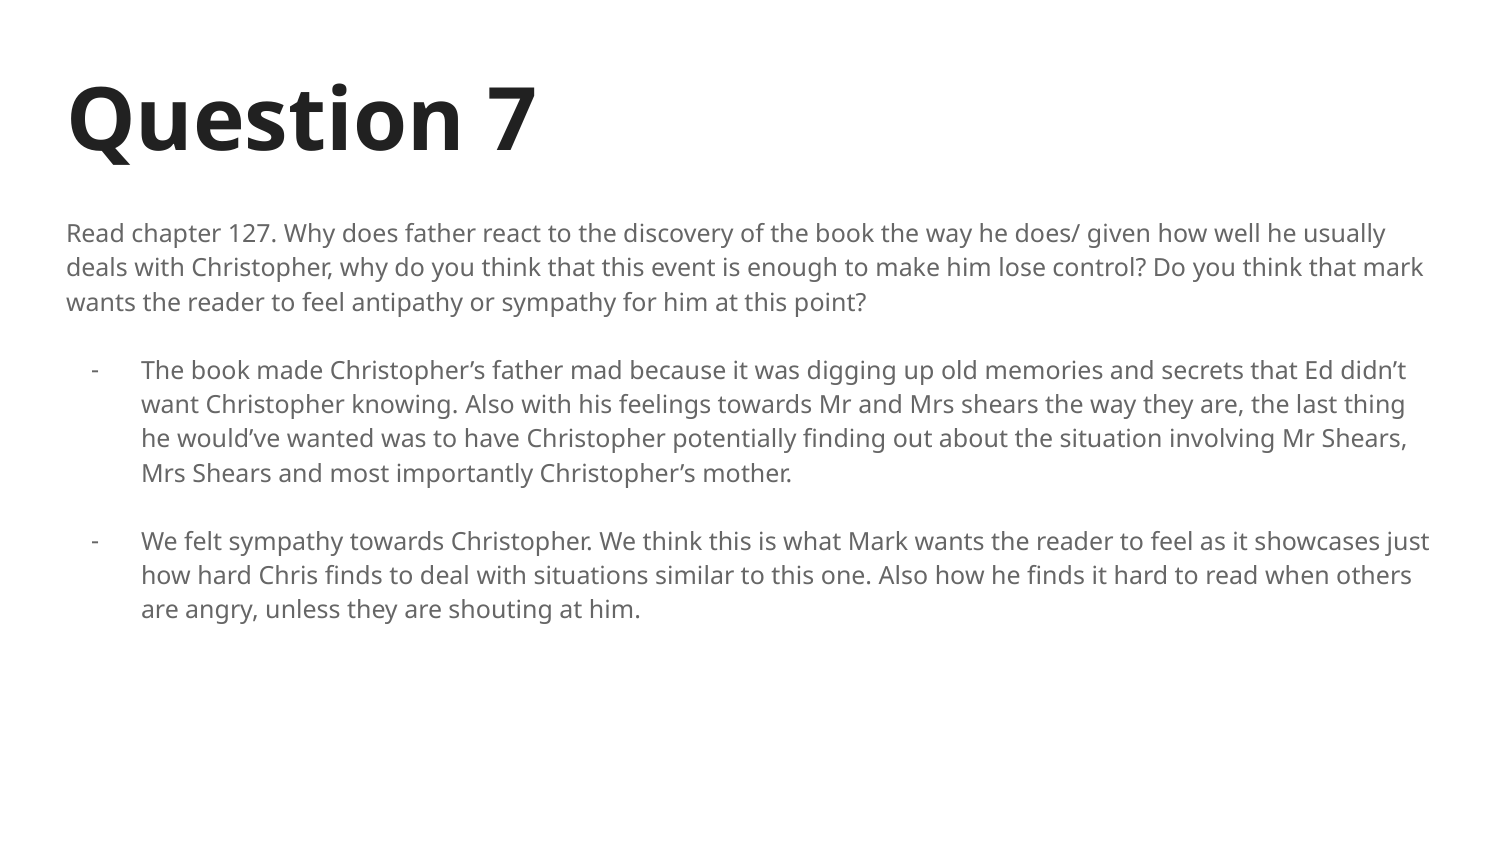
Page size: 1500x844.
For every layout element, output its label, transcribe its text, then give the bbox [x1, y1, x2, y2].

list Read chapter 127. Why does father react to the discovery of the book the way he does/ given how well he usually deals with Christopher, why do you think that this event is enough to make him lose control? Do you think that mark wants the reader to feel antipathy or sympathy for him at this point? The book made Christopher’s father mad because it was digging up old memories and secrets that Ed didn’t want Christopher knowing. Also with his feelings towards Mr and Mrs shears the way they are, the last thing he would’ve wanted was to have Christopher potentially finding out about the situation involving Mr Shears, Mrs Shears and most importantly Christopher’s mother. We felt sympathy towards Christopher. We think this is what Mark wants the reader to feel as it showcases just how hard Chris finds to deal with situations similar to this one. Also how he finds it hard to read when others are angry, unless they are shouting at him. [51, 198, 1449, 746]
title Question 7 [51, 48, 1449, 180]
